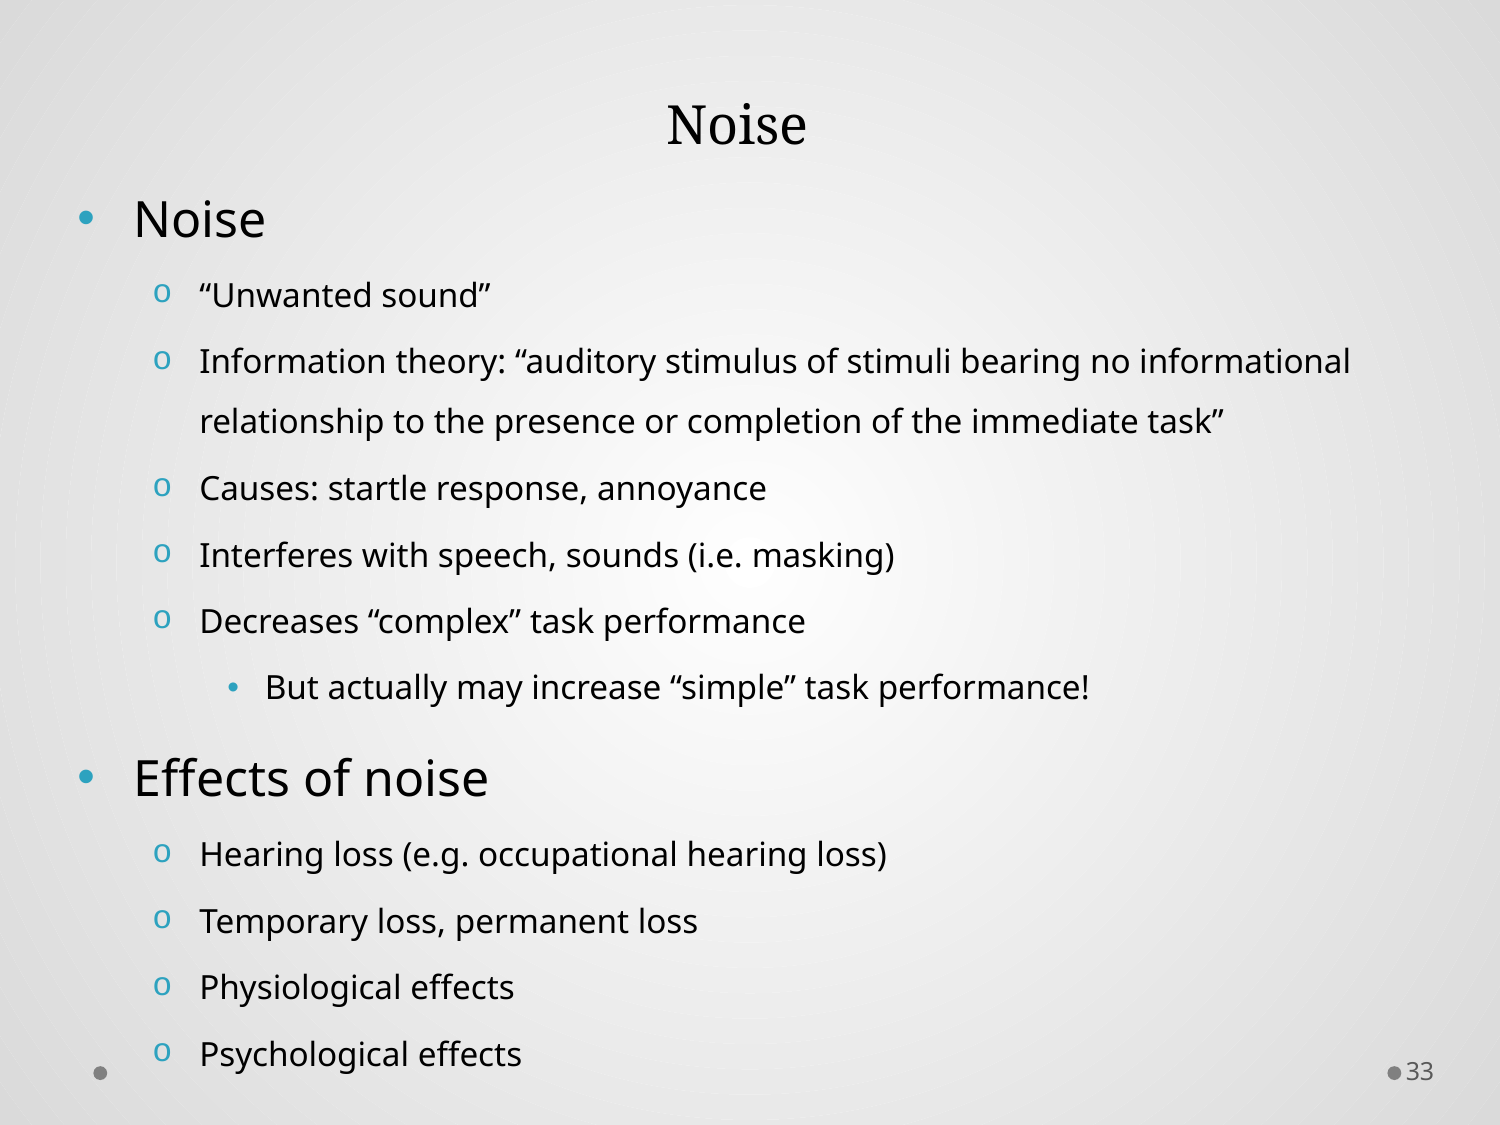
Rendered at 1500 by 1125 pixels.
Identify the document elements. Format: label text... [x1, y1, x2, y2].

title Noise [62, 62, 1413, 149]
slide_number 33 [1401, 1042, 1494, 1103]
list Noise “Unwanted sound” Information theory: “auditory stimulus of stimuli bearing no informational relationship to the presence or completion of the immediate task” Causes: startle response, annoyance Interferes with speech, sounds (i.e. masking) Decreases “complex” task performance But actually may increase “simple” task performance! Effects of noise Hearing loss (e.g. occupational hearing loss) Temporary loss, permanent loss Physiological effects Psychological effects [62, 149, 1463, 1125]
